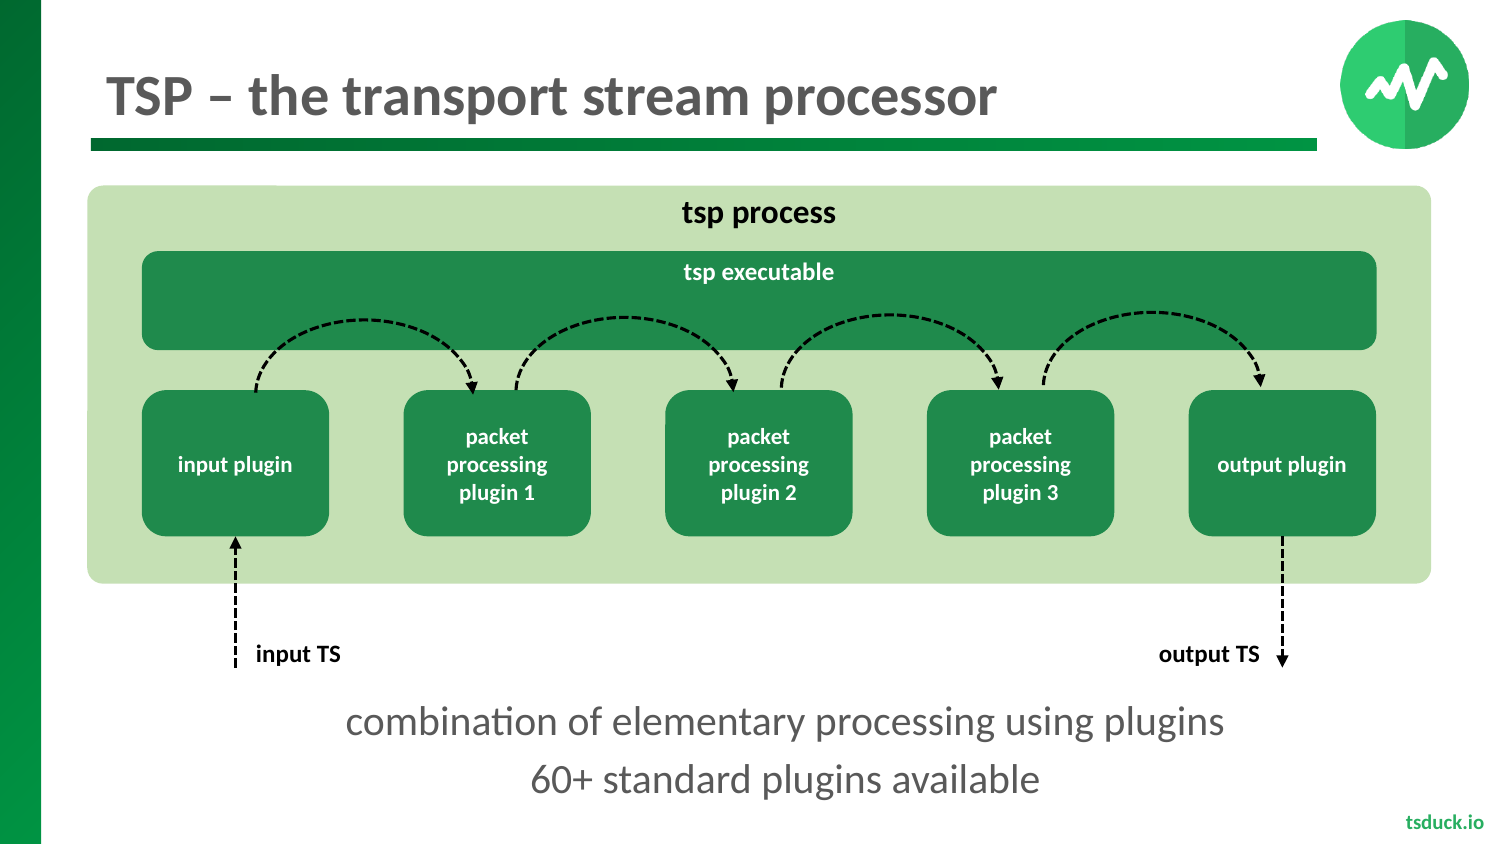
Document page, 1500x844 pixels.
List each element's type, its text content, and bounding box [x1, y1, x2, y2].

text_box packet processing plugin 3 [926, 390, 1115, 537]
text_box [1043, 312, 1266, 388]
text_box [255, 319, 478, 395]
text_box [781, 314, 1004, 390]
text_box packet processing plugin 2 [665, 390, 853, 537]
title TSP – the transport stream processor [91, 38, 1333, 146]
text_box input TS [255, 637, 428, 668]
text_box tsp executable [141, 251, 1377, 351]
list combination of elementary processing using plugins 60+ standard plugins available [197, 686, 1270, 826]
text_box input plugin [141, 390, 330, 537]
text_box output TS [1088, 637, 1260, 668]
text_box packet processing plugin 1 [403, 390, 591, 537]
text_box output plugin [1188, 390, 1377, 537]
picture [1340, 20, 1469, 149]
text_box tsp process [87, 185, 1432, 584]
text_box [515, 317, 739, 393]
